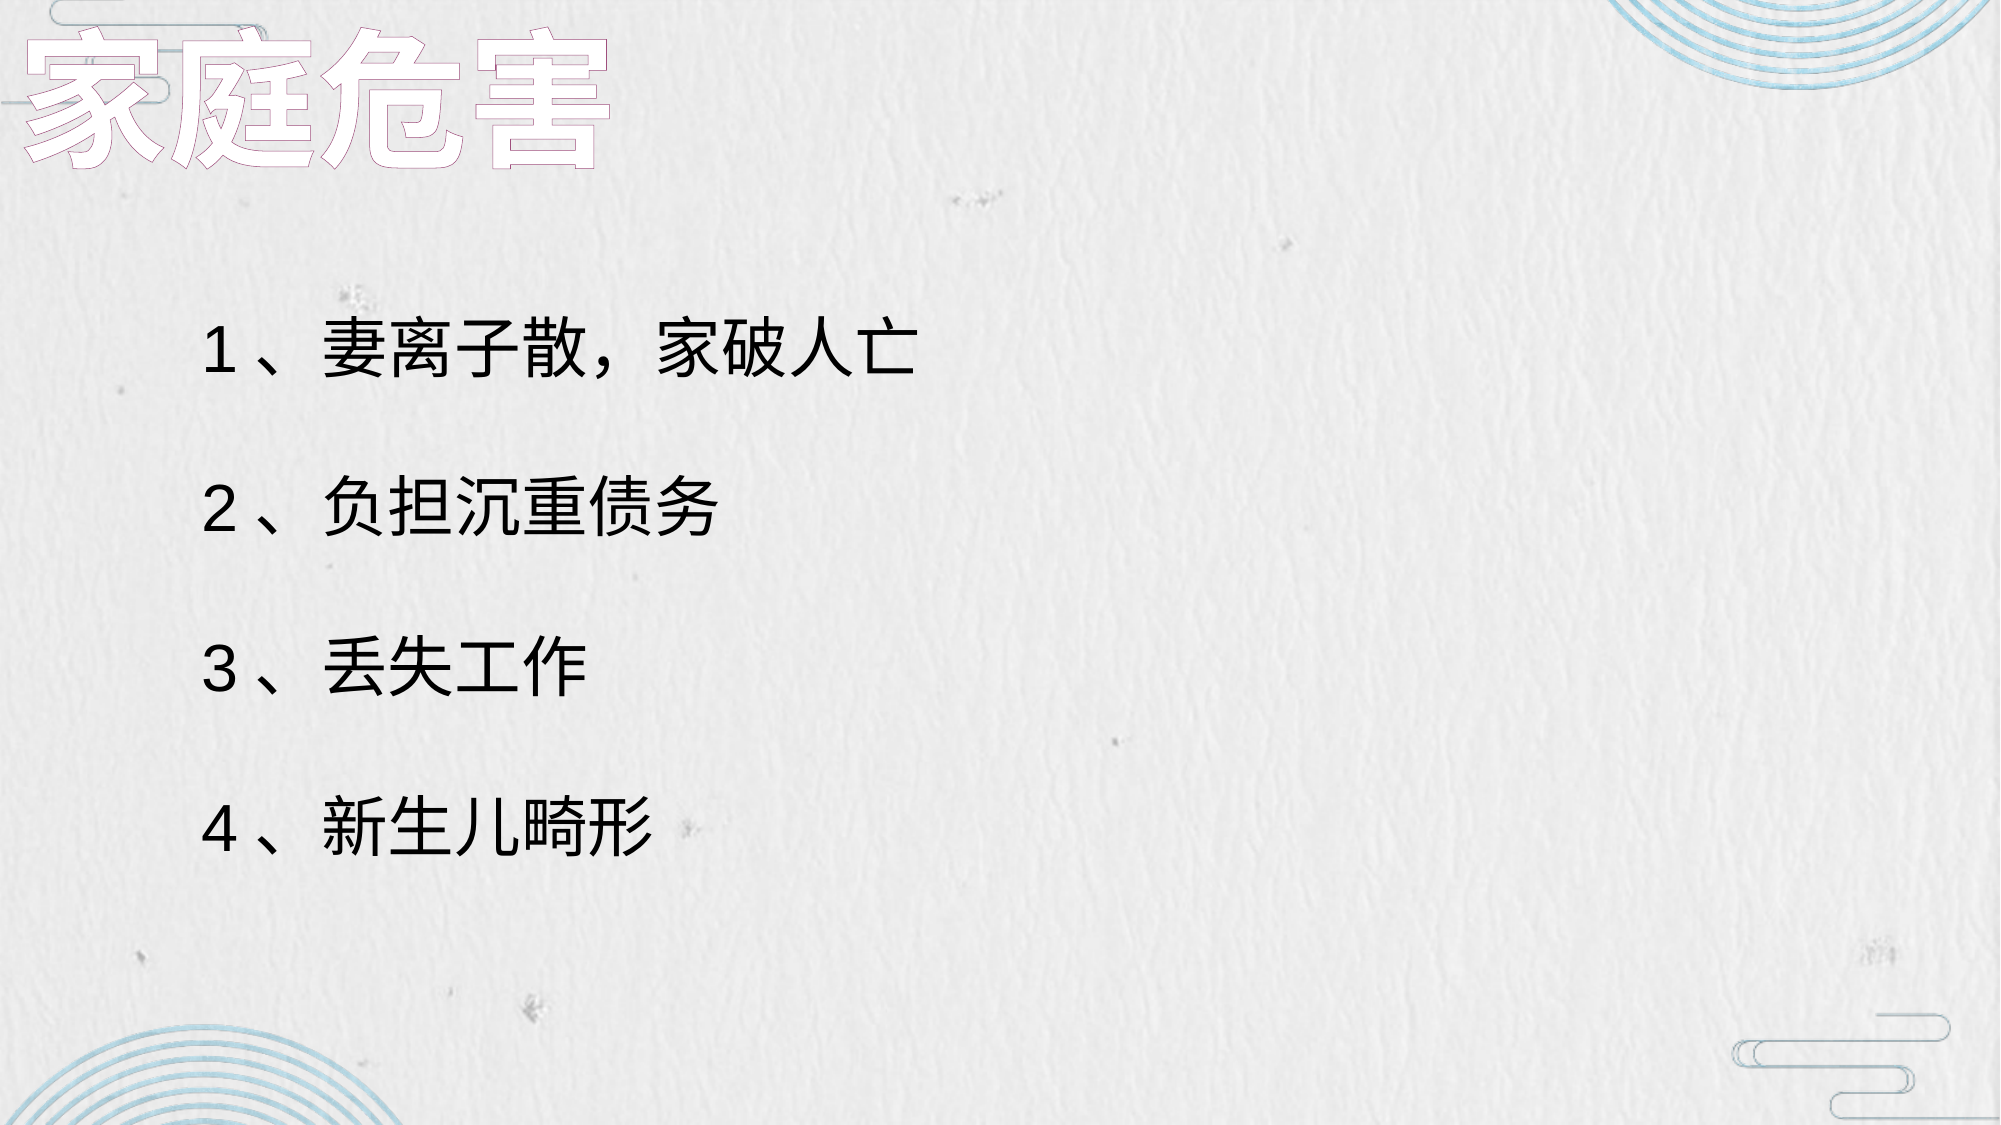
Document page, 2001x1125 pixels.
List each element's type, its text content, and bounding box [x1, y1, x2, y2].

picture [0, 0, 2001, 1125]
text_box 家庭危害 [2, 0, 633, 193]
text_box 1、妻离子散，家破人亡 2、负担沉重债务 3、丢失工作 4、新生儿畸形 [186, 297, 937, 953]
